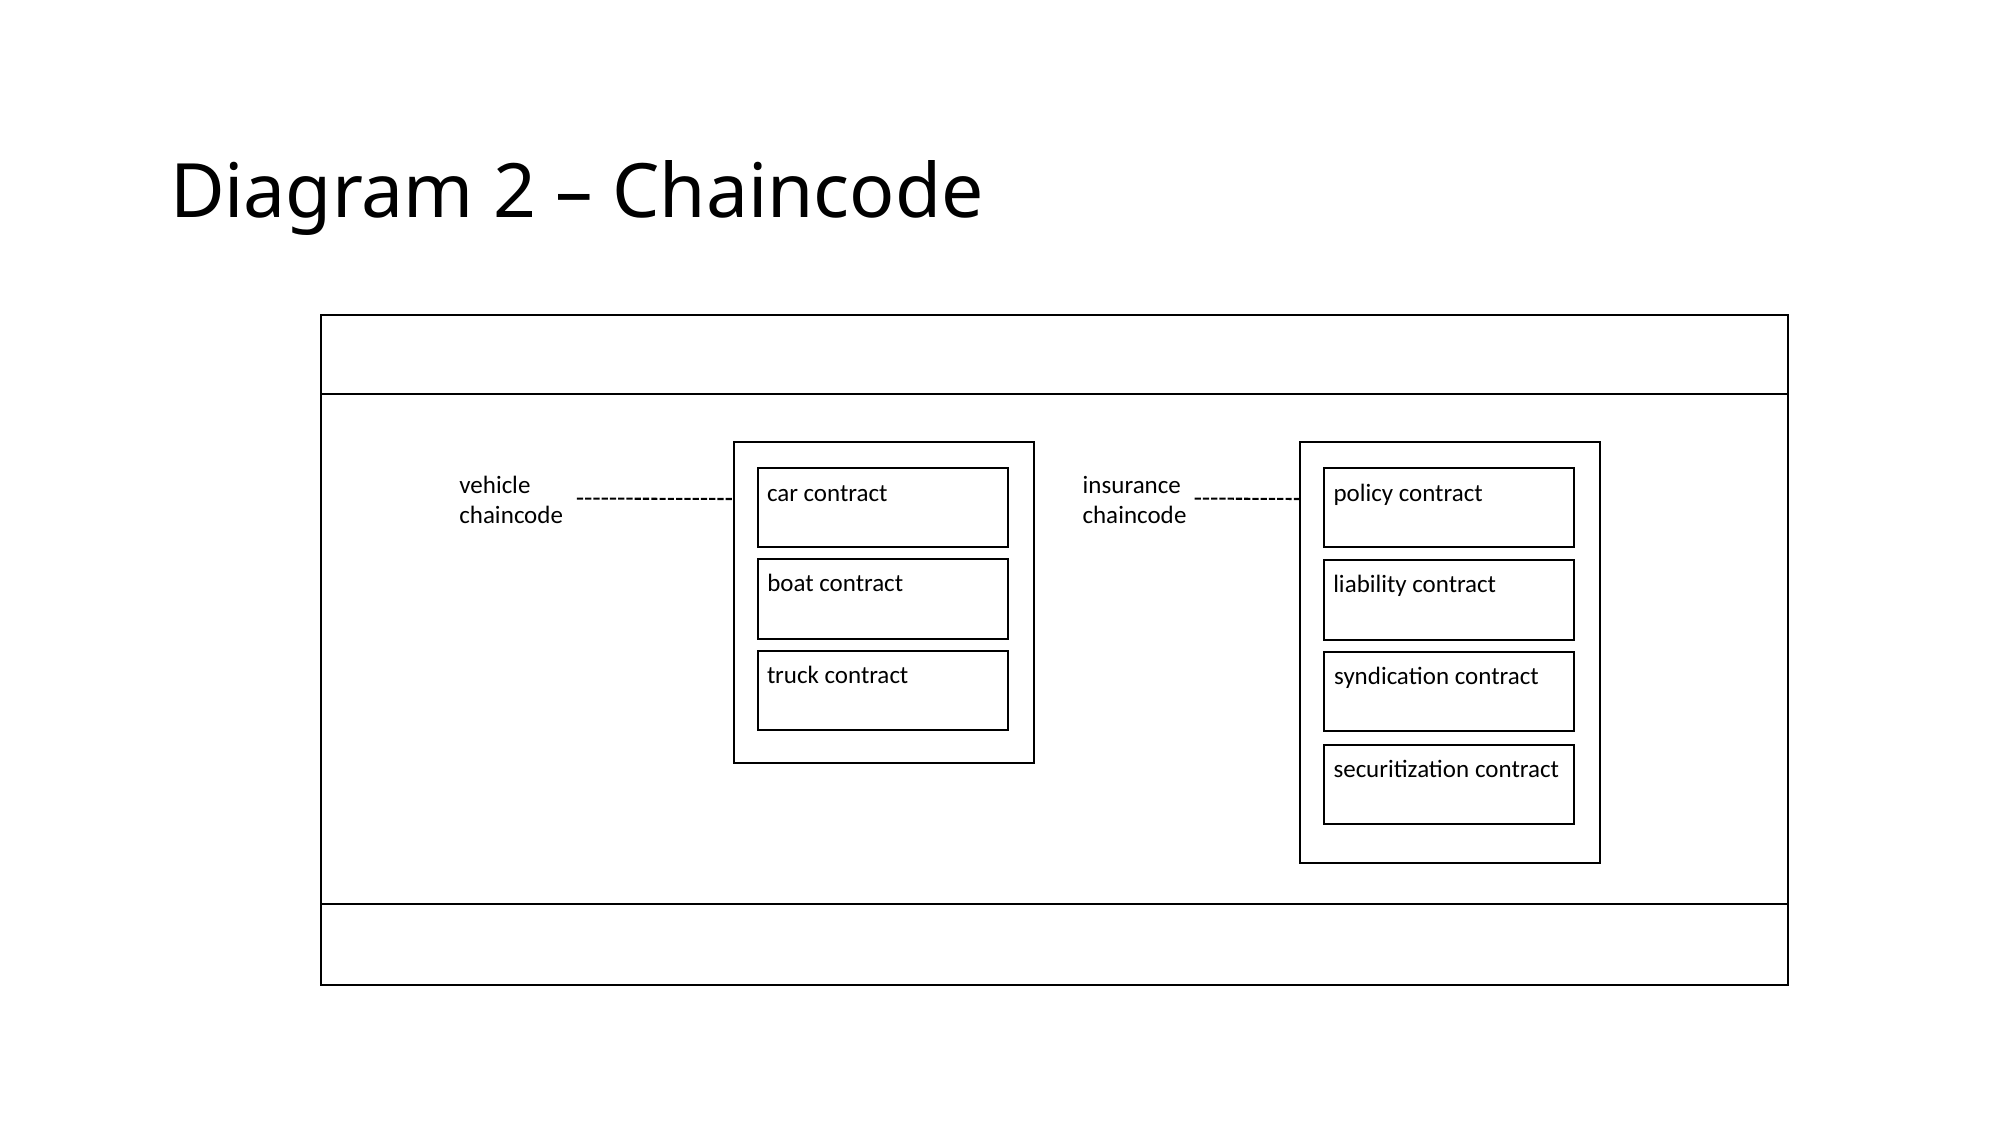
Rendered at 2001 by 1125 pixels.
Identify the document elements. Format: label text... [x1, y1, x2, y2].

text_box [757, 559, 1008, 639]
text_box [1300, 442, 1601, 863]
text_box [1324, 651, 1575, 731]
text_box [1324, 468, 1575, 548]
text_box policy contract [1325, 468, 1491, 514]
text_box [320, 315, 1788, 393]
text_box [320, 905, 1788, 986]
text_box car contract [759, 468, 896, 514]
text_box Diagram 2 – Chaincode [162, 84, 1888, 303]
text_box syndication contract [1326, 651, 1547, 697]
text_box [320, 393, 1788, 905]
text_box [1324, 560, 1575, 640]
text_box [733, 442, 1035, 764]
text_box vehicle chaincode [451, 461, 577, 536]
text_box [1323, 744, 1574, 825]
text_box boat contract [759, 558, 911, 604]
text_box [757, 650, 1008, 730]
text_box insurance chaincode [1075, 461, 1195, 536]
text_box liability contract [1325, 559, 1505, 605]
text_box truck contract [759, 650, 917, 696]
text_box [757, 468, 1008, 548]
